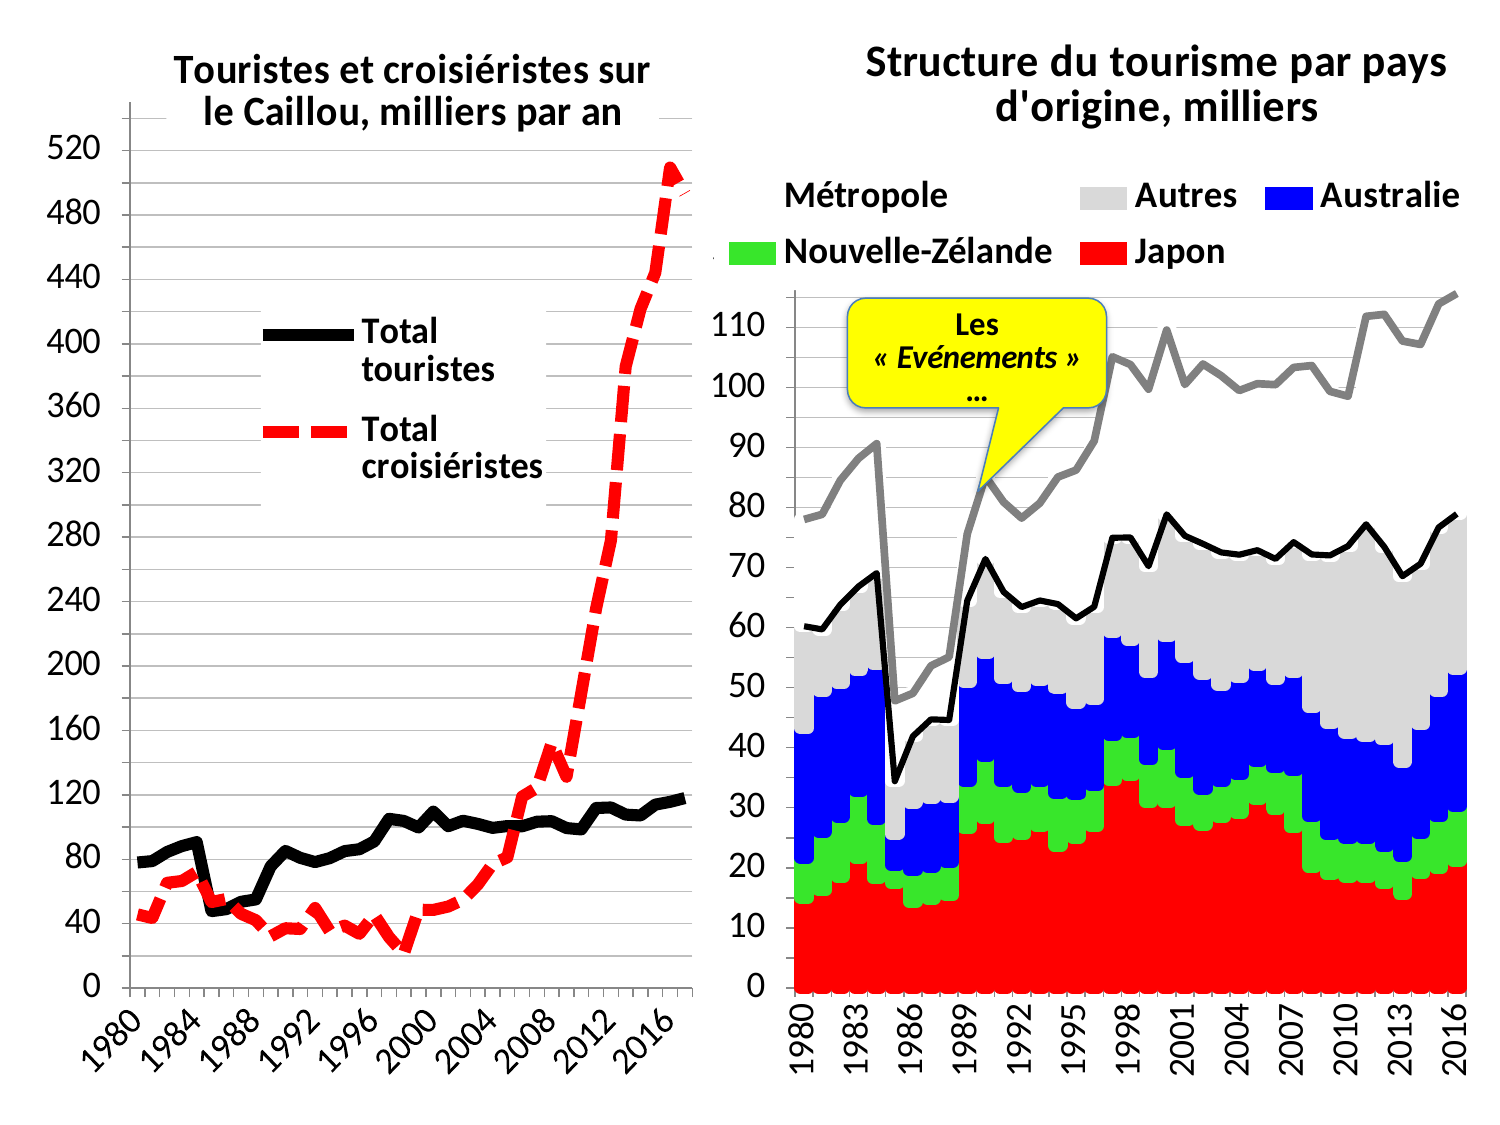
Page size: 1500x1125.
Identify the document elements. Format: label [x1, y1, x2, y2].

chart [38, 28, 1478, 1094]
